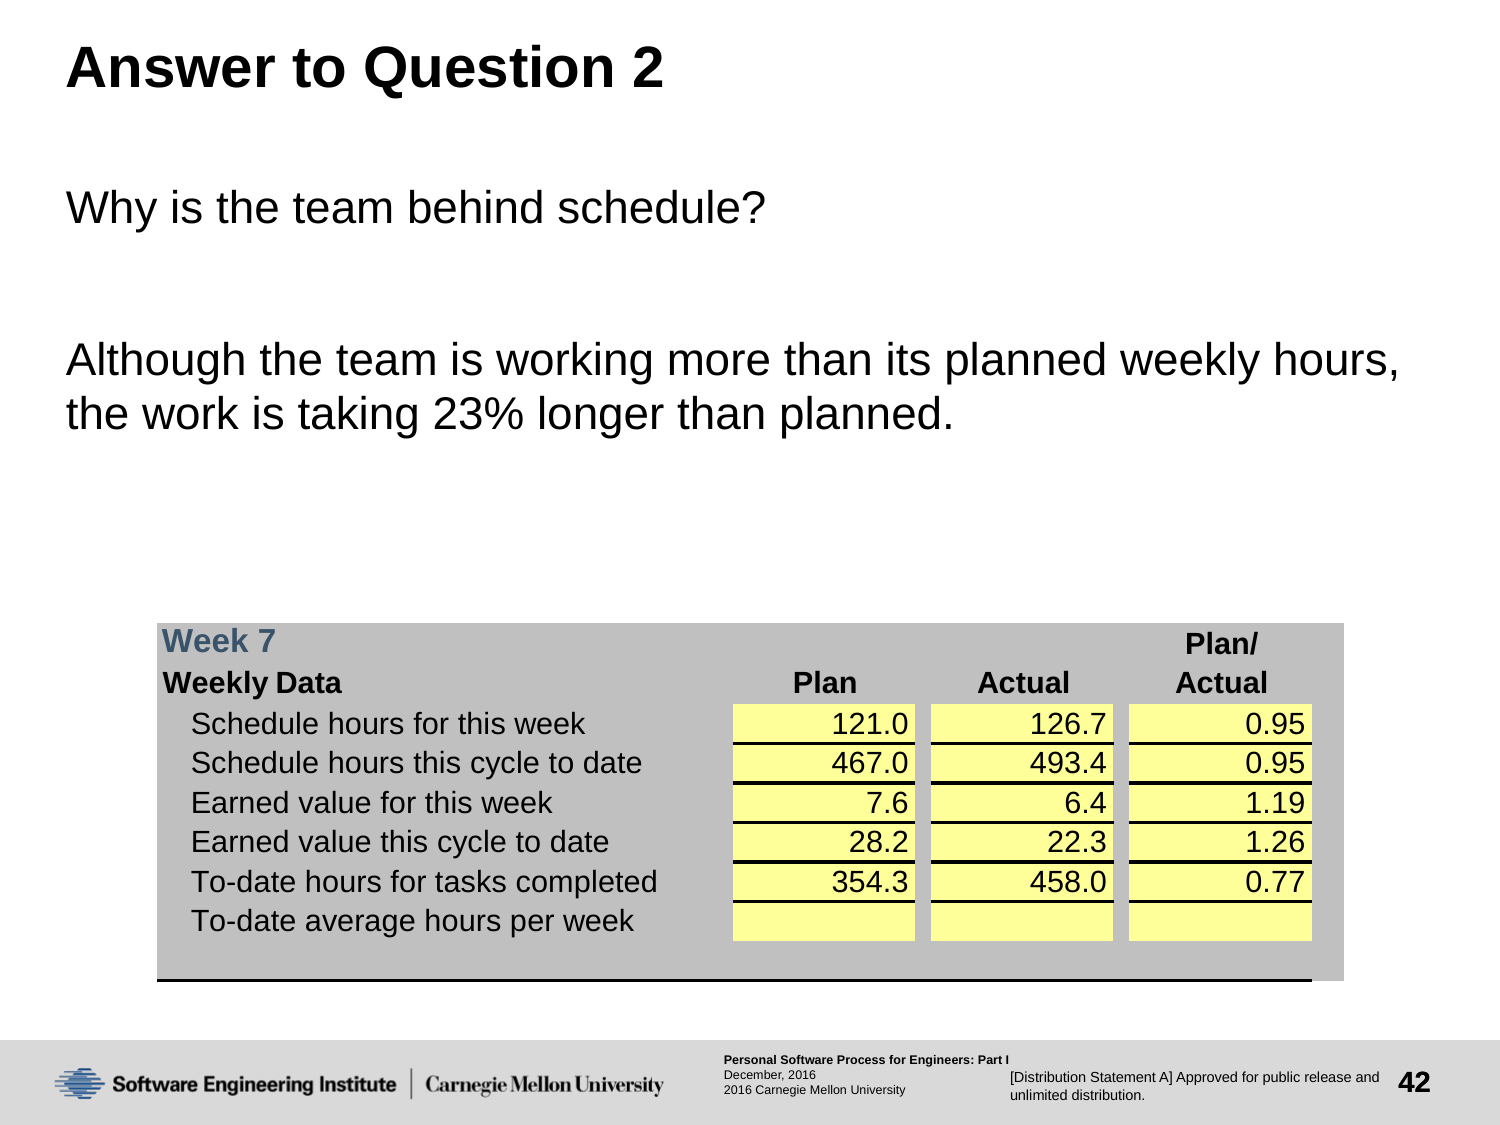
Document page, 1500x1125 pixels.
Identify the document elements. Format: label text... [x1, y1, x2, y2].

picture [154, 619, 1346, 982]
picture [46, 1061, 673, 1104]
title Answer to Question 2 [65, 37, 1313, 148]
list Why is the team behind schedule? Although the team is working more than its planned weekly hours, the work is taking 23% longer than planned. [65, 177, 1431, 1000]
